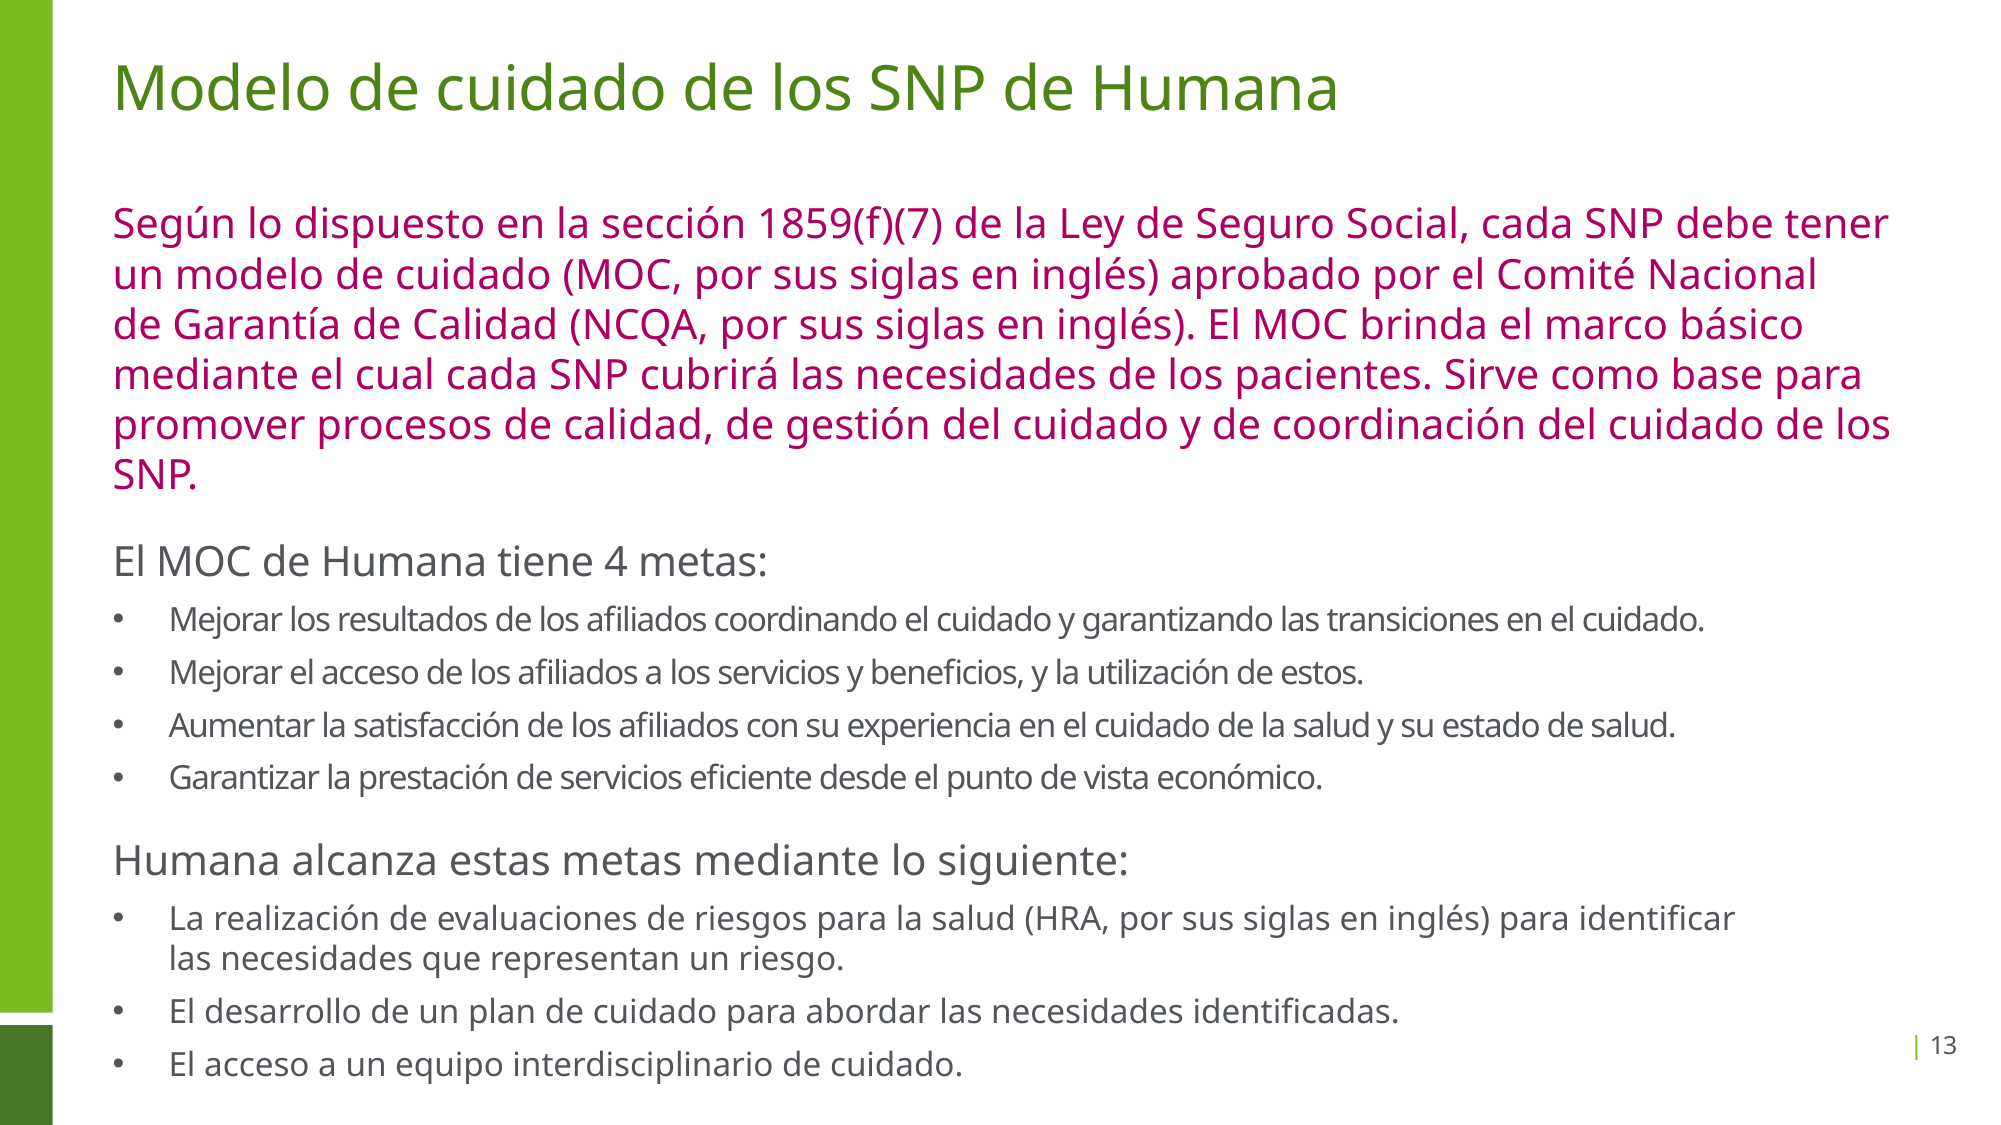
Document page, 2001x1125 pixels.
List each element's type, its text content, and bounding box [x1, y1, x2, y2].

slide_number | 13 [1894, 1037, 1988, 1125]
title Modelo de cuidado de los SNP de Humana [110, 45, 1552, 236]
text_box Según lo dispuesto en la sección 1859(f)(7) de la Ley de Seguro Social, cada SNP debe tener un modelo de cuidado (MOC, por sus siglas en inglés) aprobado por el Comité Nacional de Garantía de Calidad (NCQA, por sus siglas en inglés). El MOC brinda el marco básico mediante el cual cada SNP cubrirá las necesidades de los pacientes. Sirve como base para promover procesos de calidad, de gestión del cuidado y de coordinación del cuidado de los SNP. El MOC de Humana tiene 4 metas: Mejorar los resultados de los afiliados coordinando el cuidado y garantizando las transiciones en el cuidado. Mejorar el acceso de los afiliados a los servicios y beneficios, y la utilización de estos. Aumentar la satisfacción de los afiliados con su experiencia en el cuidado de la salud y su estado de salud. Garantizar la prestación de servicios eficiente desde el punto de vista económico. Humana alcanza estas metas mediante lo siguiente: La realización de evaluaciones de riesgos para la salud (HRA, por sus siglas en inglés) para identificar las necesidades que representan un riesgo. El desarrollo de un plan de cuidado para abordar las necesidades identificadas. El acceso a un equipo interdisciplinario de cuidado. [110, 195, 1912, 1083]
